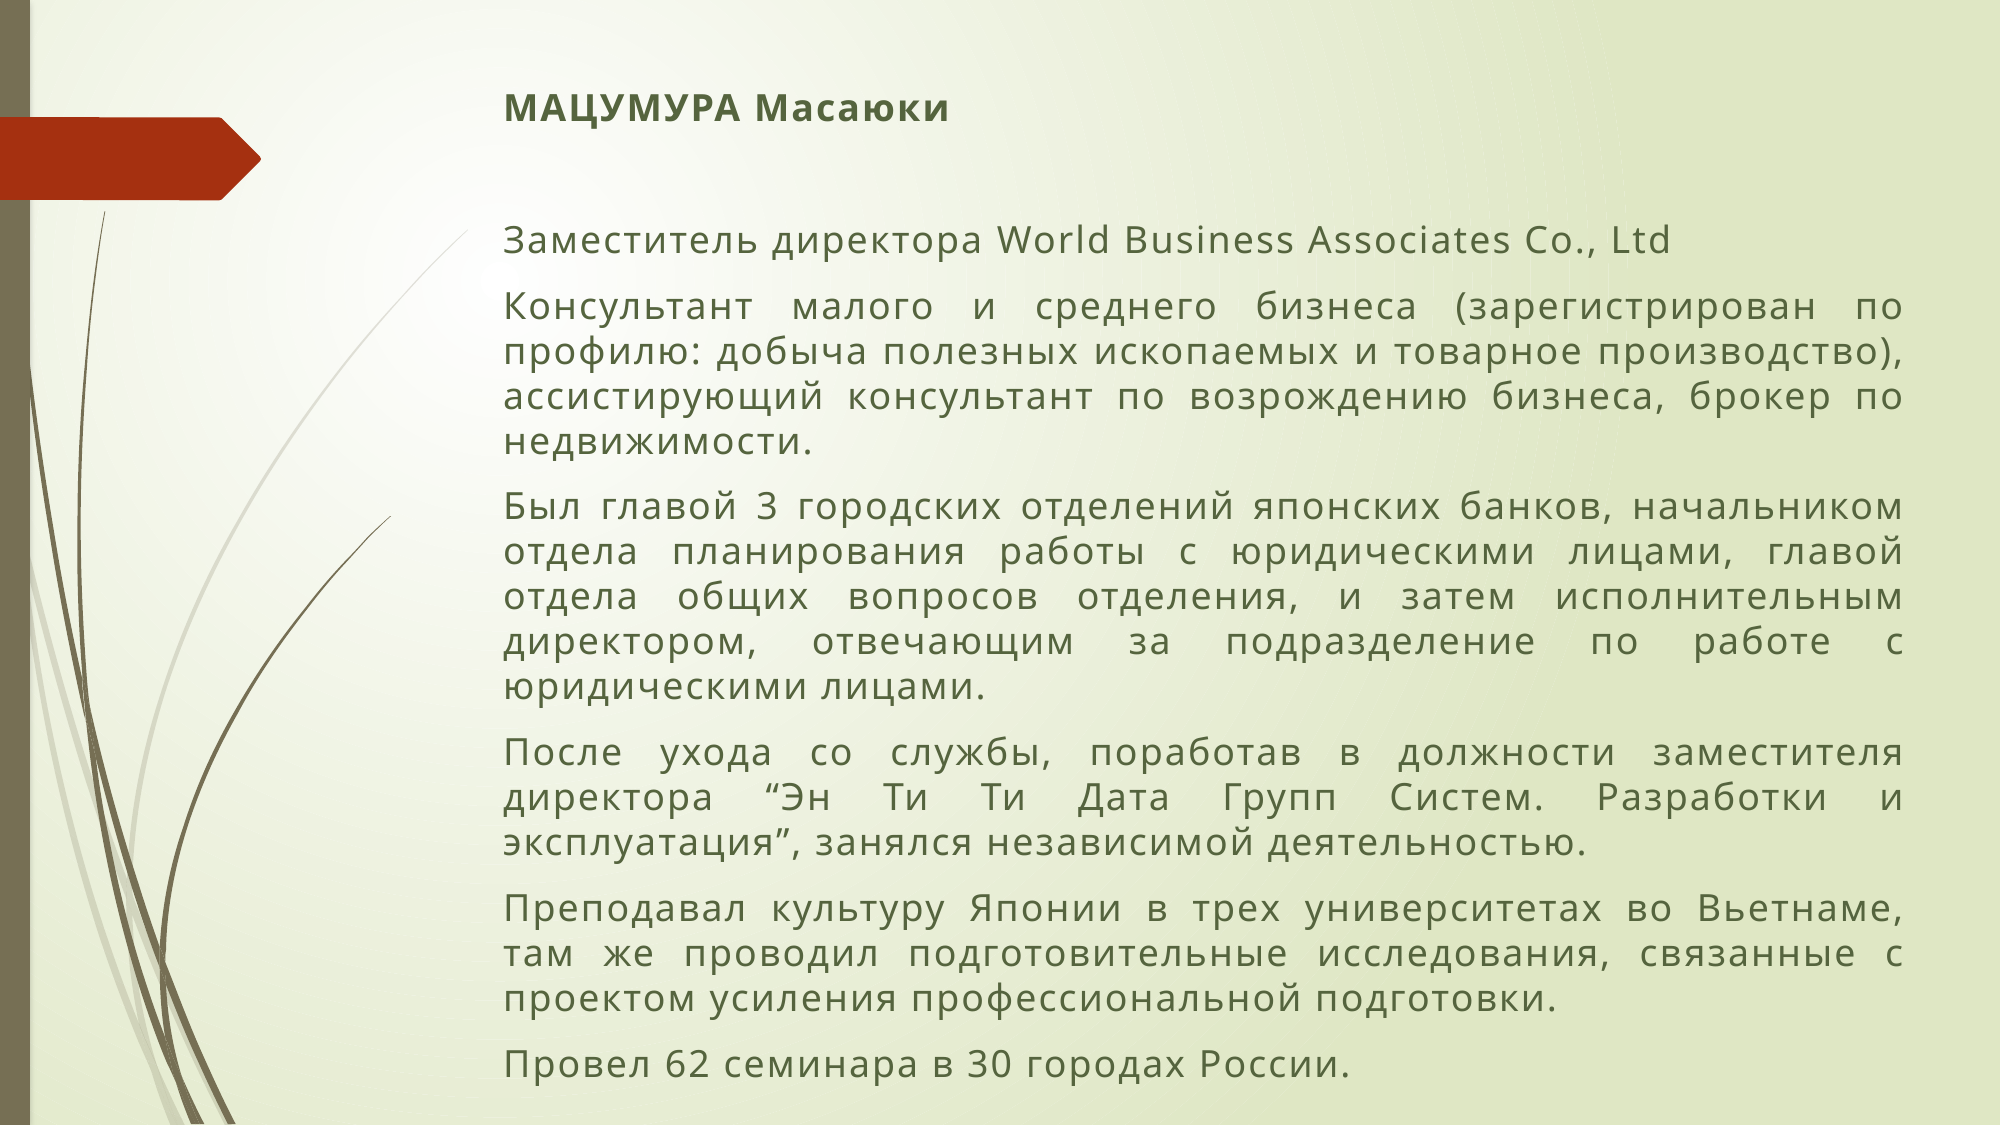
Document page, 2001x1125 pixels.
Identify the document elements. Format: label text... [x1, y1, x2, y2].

list МАЦУМУРА Масаюки Заместитель директора World Business Associates Co., Ltd Консультант малого и среднего бизнеса (зарегистрирован по профилю: добыча полезных ископаемых и товарное производство), ассистирующий консультант по возрождению бизнеса, брокер по недвижимости. Был главой 3 городских отделений японских банков, начальником отдела планирования работы с юридическими лицами, главой отдела общих вопросов отделения, и затем исполнительным директором, отвечающим за подразделение по работе с юридическими лицами. После ухода со службы, поработав в должности заместителя директора “Эн Ти Ти Дата Групп Систем. Разработки и эксплуатация”, занялся независимой деятельностью. Преподавал культуру Японии в трех университетах во Вьетнаме, там же проводил подготовительные исследования, связанные с проектом усиления профессиональной подготовки. Провел 62 семинара в 30 городах России. [488, 76, 1923, 1018]
